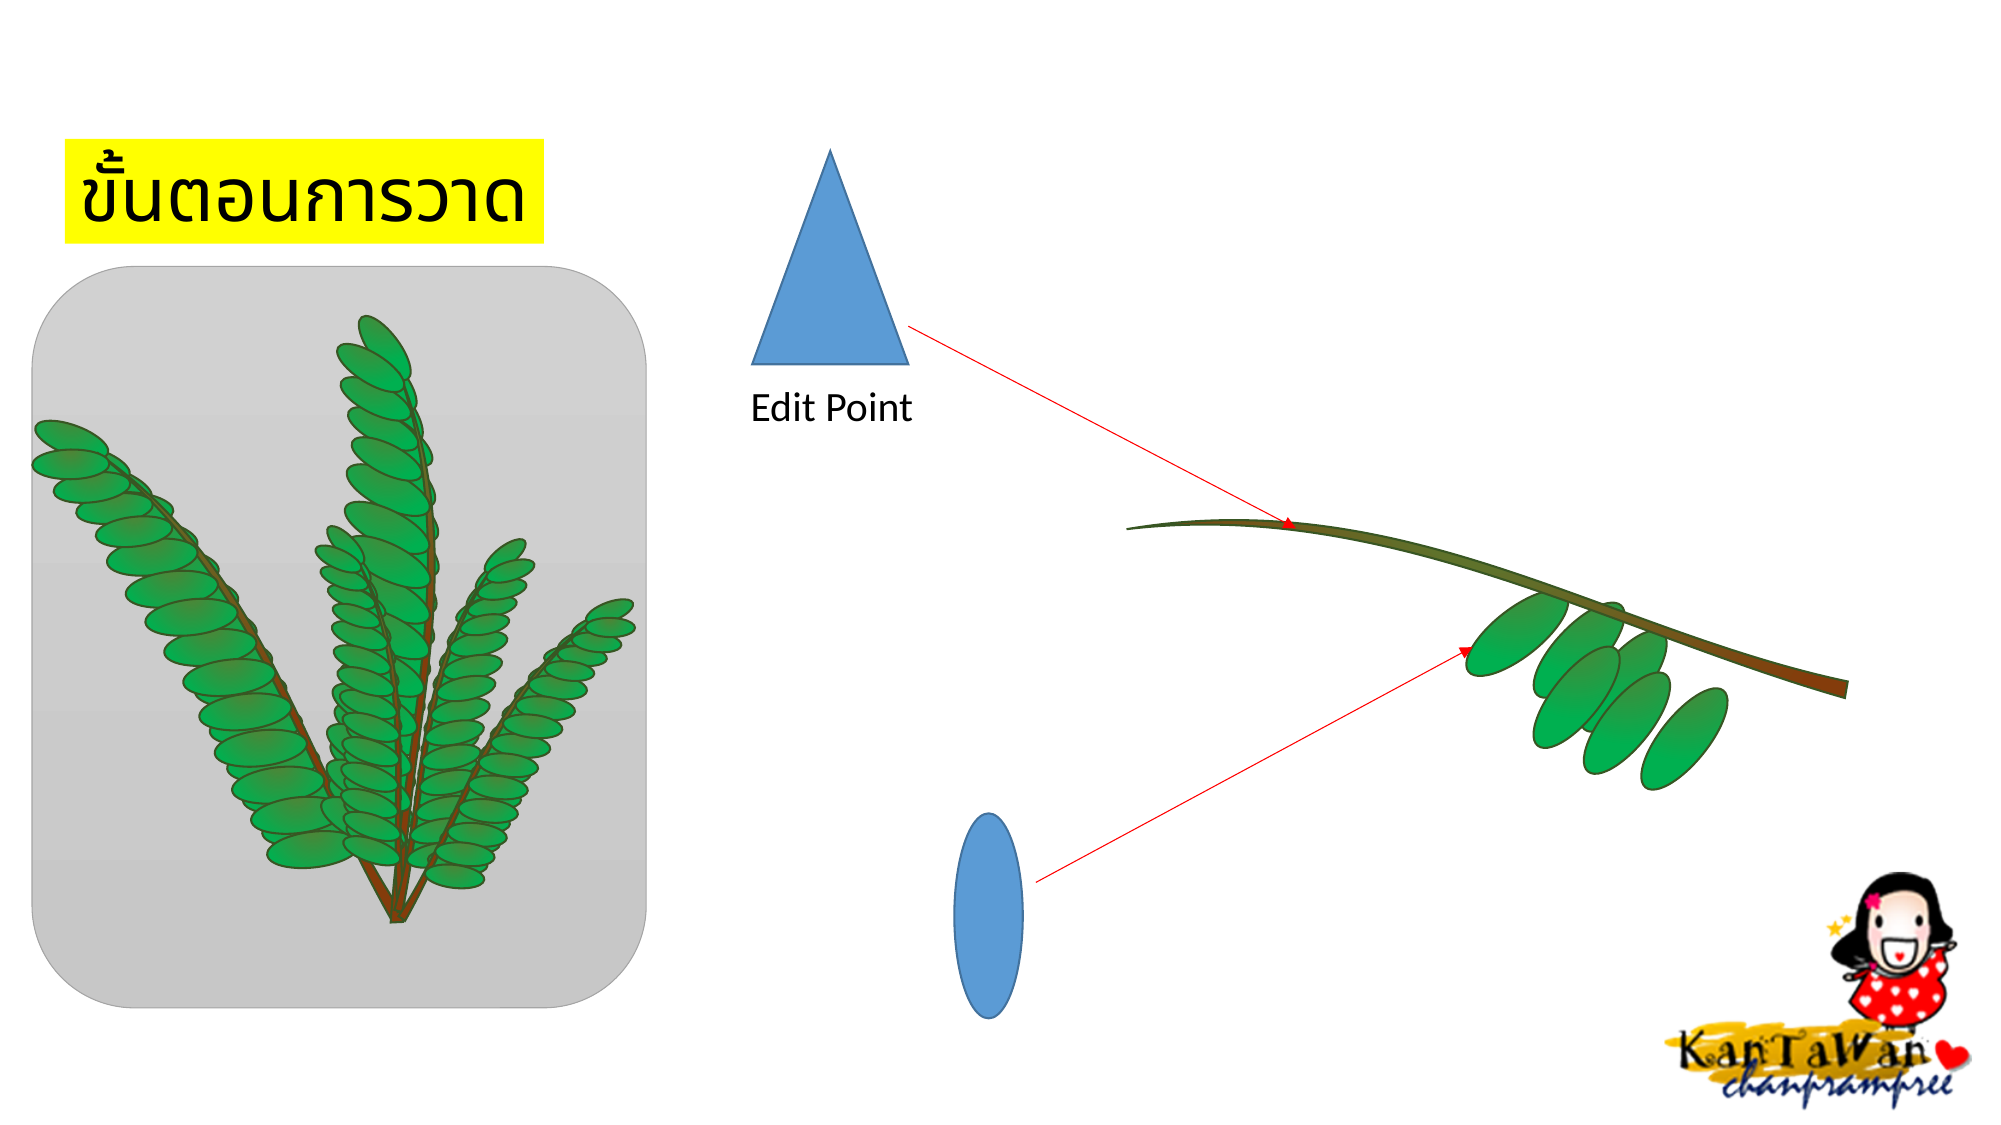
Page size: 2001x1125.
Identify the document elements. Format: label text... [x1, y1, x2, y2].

text_box [1274, 521, 1849, 700]
text_box [1532, 645, 1621, 749]
text_box [1471, 592, 1570, 677]
text_box [1604, 601, 1626, 611]
text_box [1640, 687, 1729, 791]
text_box Edit Point [730, 372, 908, 437]
text_box [1582, 671, 1672, 775]
text_box [1532, 610, 1625, 699]
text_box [908, 326, 1296, 529]
text_box [953, 812, 1024, 1020]
picture [1651, 843, 1983, 1111]
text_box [134, 310, 570, 974]
text_box ขั้นตอนการวาด [64, 138, 544, 244]
text_box [31, 265, 647, 1009]
text_box [1582, 631, 1668, 733]
text_box [750, 148, 908, 366]
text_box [1035, 646, 1473, 883]
